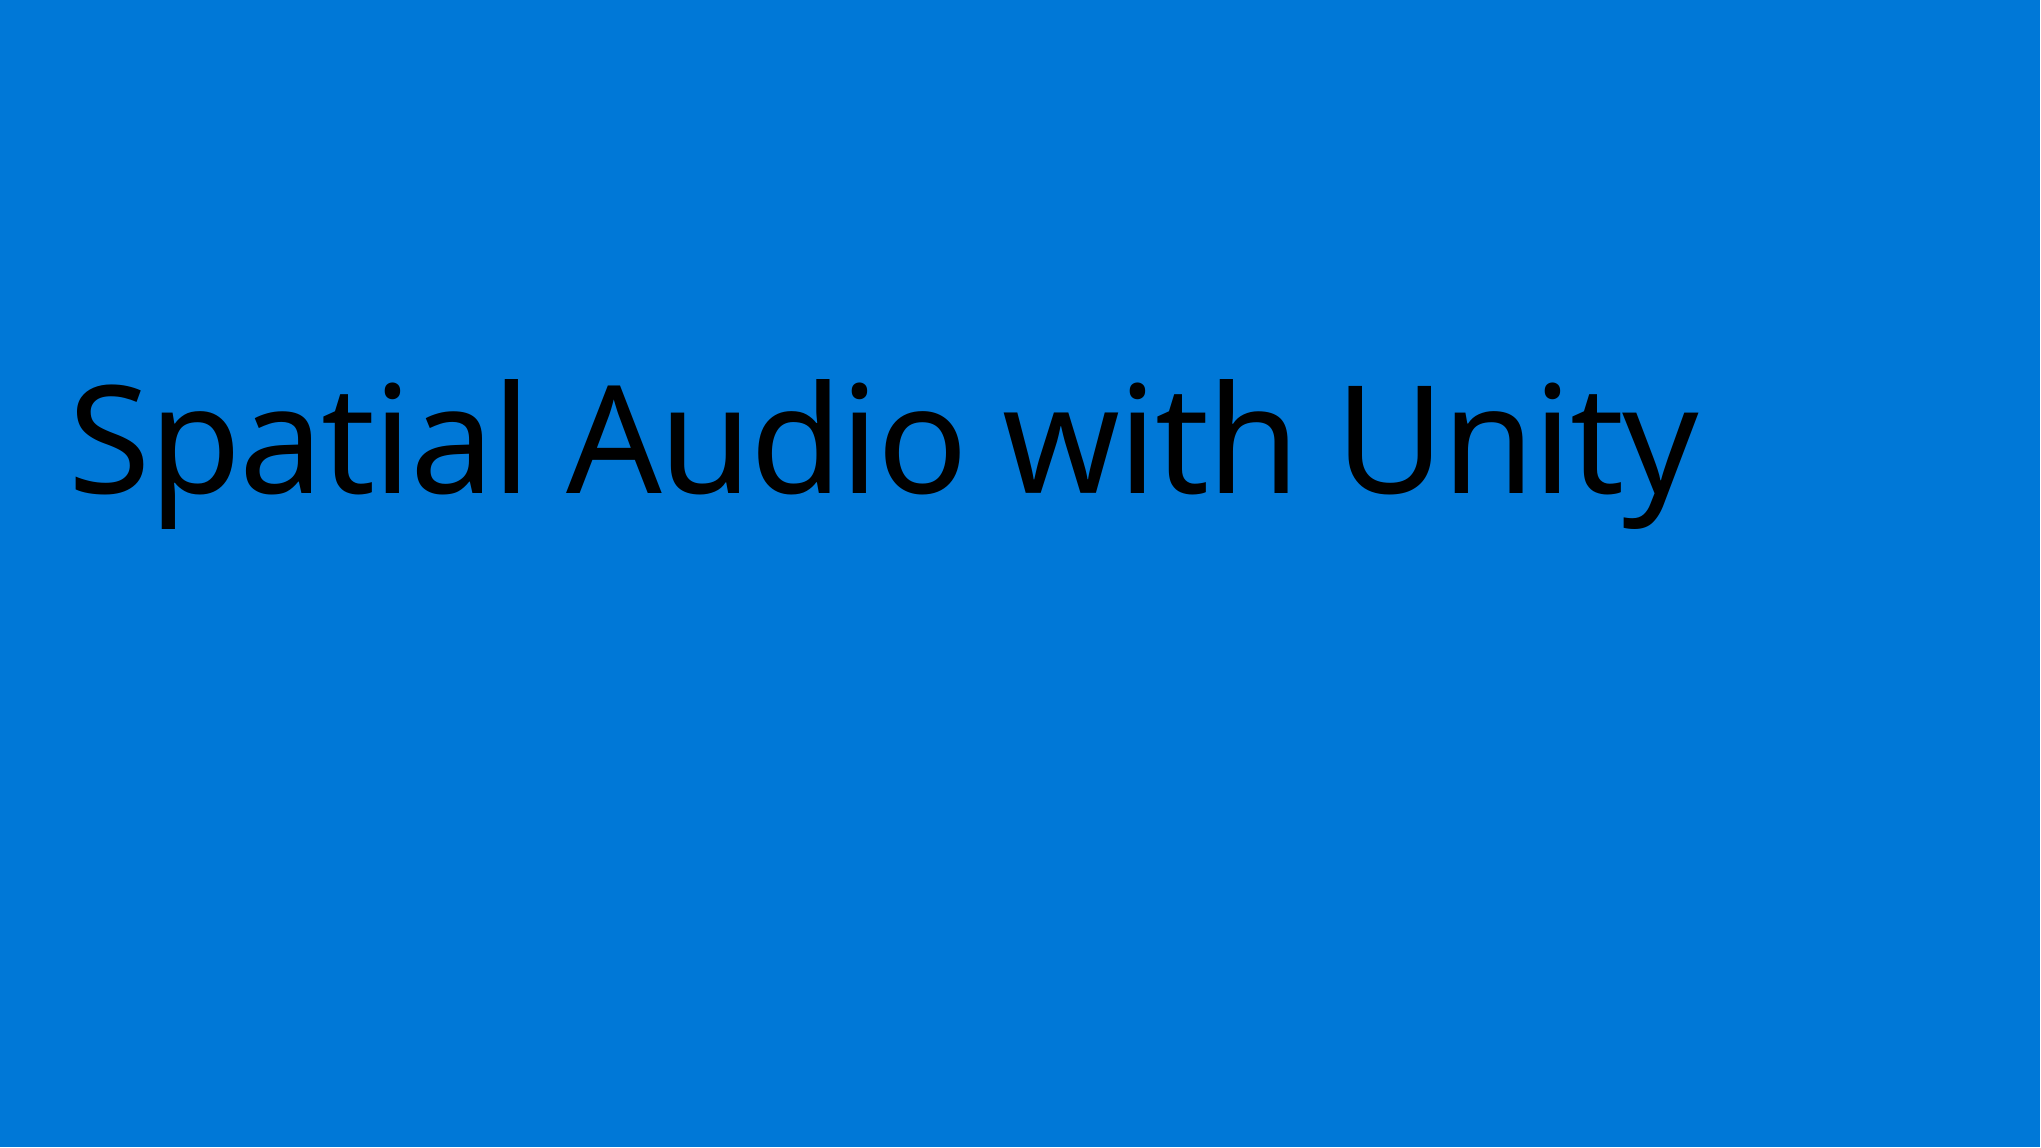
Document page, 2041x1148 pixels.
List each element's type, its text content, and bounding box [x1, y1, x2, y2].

title Spatial Audio with Unity [45, 348, 1996, 543]
